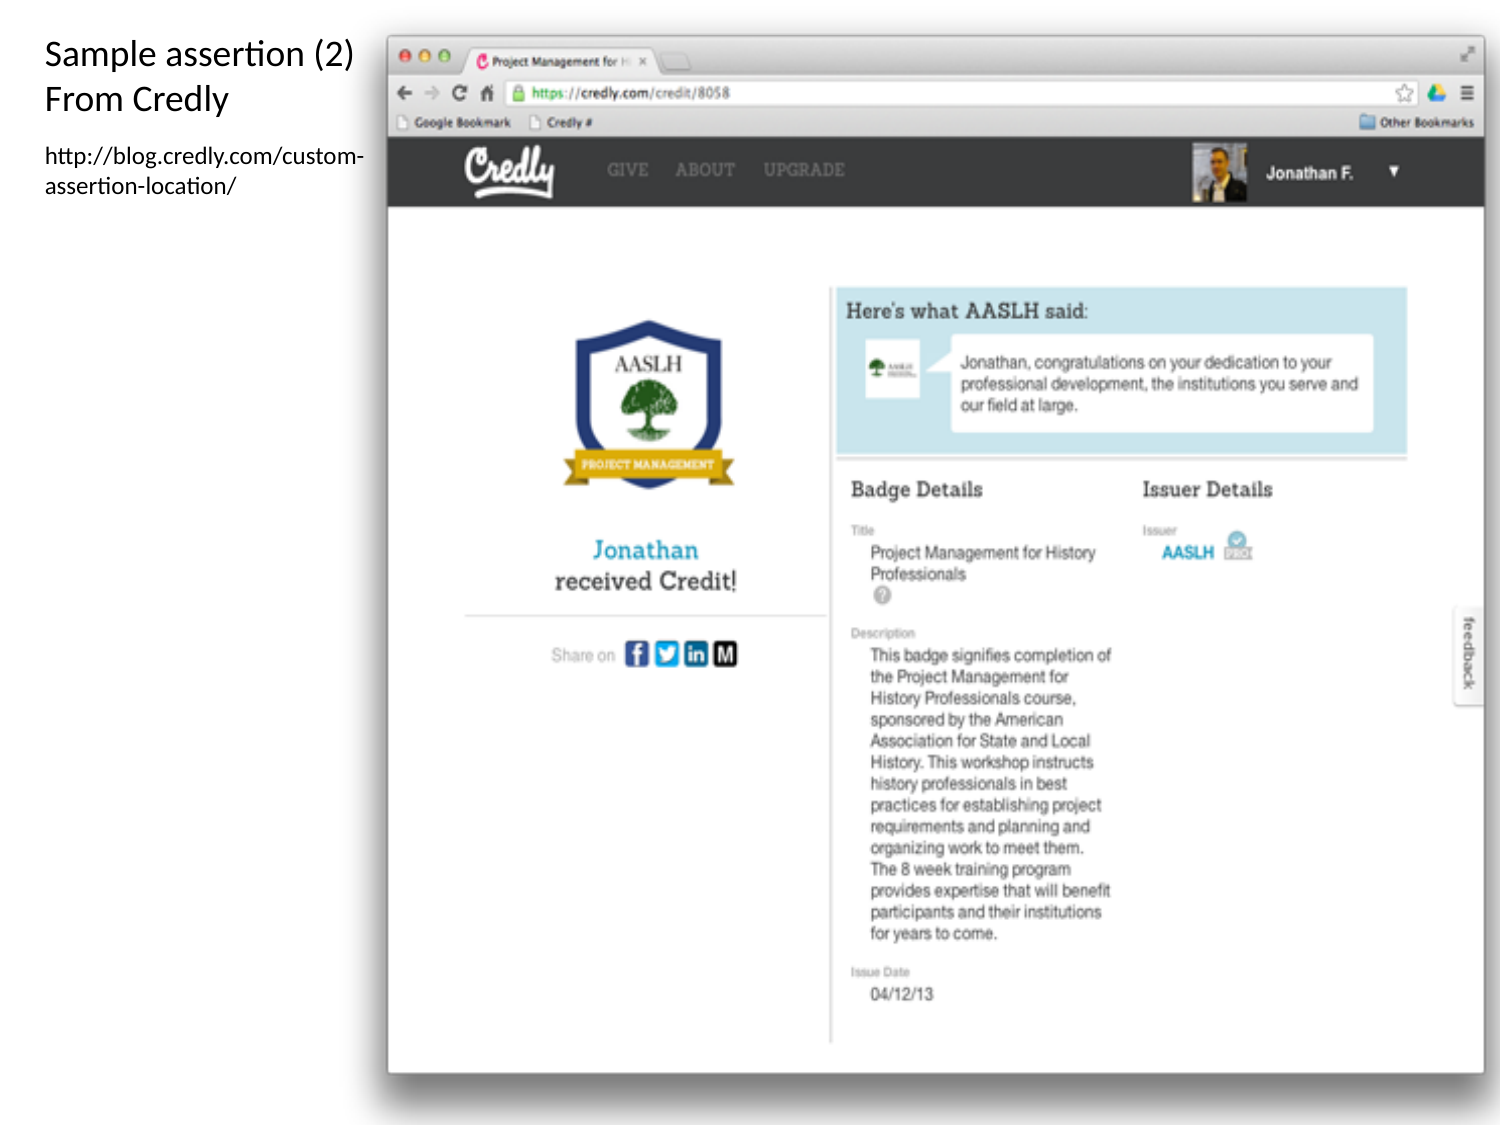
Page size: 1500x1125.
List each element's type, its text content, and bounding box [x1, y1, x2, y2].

text_box Sample assertion (2) From Credly http://blog.credly.com/custom-assertion-location/ [29, 22, 327, 252]
picture [332, 0, 1500, 1125]
